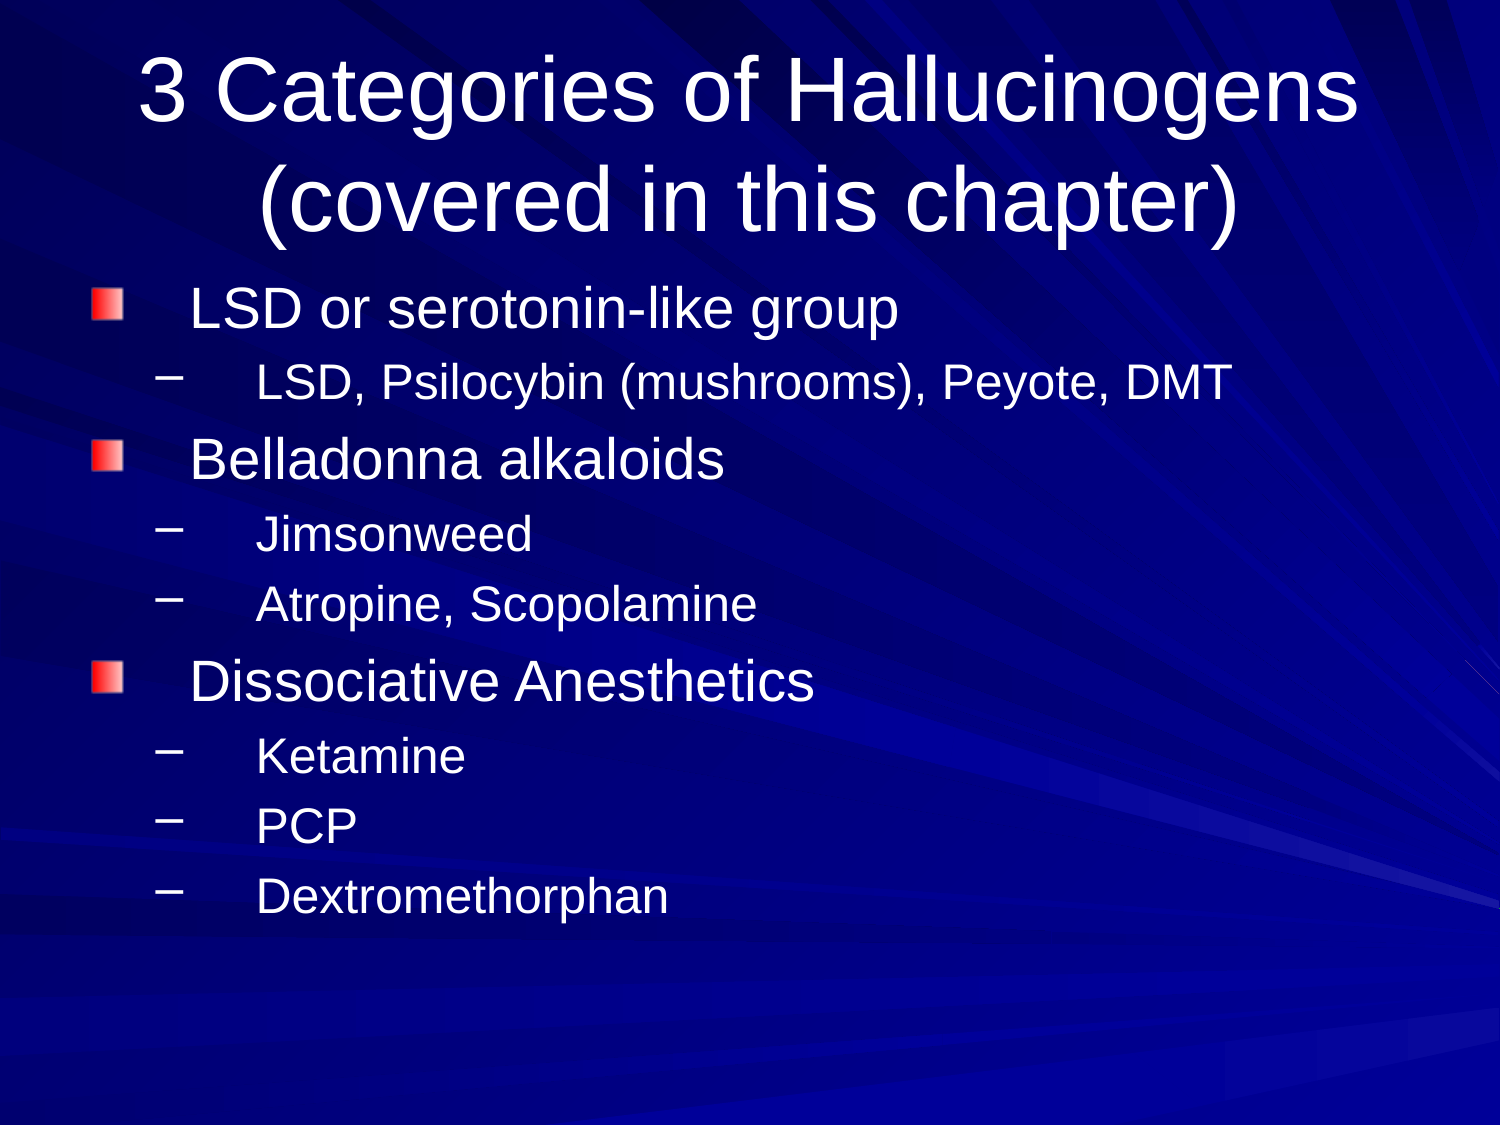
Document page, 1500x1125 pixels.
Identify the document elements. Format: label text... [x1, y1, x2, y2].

list LSD or serotonin-like group LSD, Psilocybin (mushrooms), Peyote, DMT Belladonna alkaloids Jimsonweed Atropine, Scopolamine Dissociative Anesthetics Ketamine PCP Dextromethorphan [74, 262, 1426, 1006]
title 3 Categories of Hallucinogens (covered in this chapter) [74, 45, 1426, 234]
picture [90, 286, 127, 324]
picture [90, 659, 127, 697]
picture [90, 438, 127, 475]
